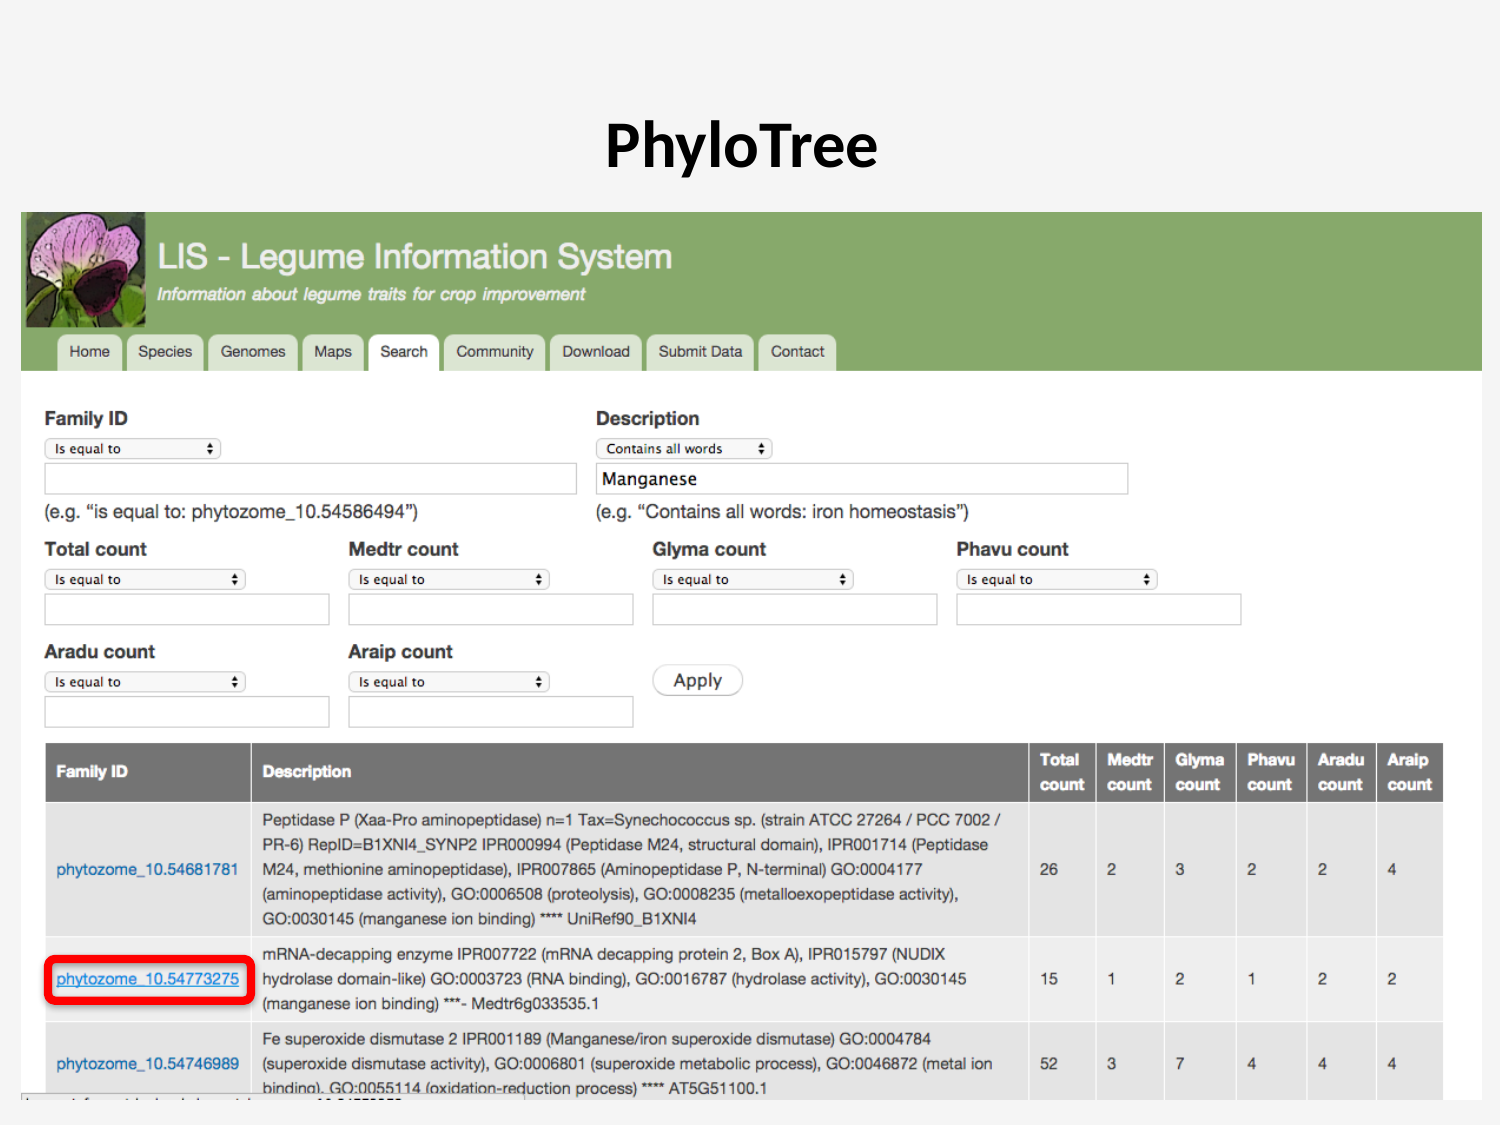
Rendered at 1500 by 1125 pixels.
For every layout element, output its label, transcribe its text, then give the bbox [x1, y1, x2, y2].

title PhyloTree [75, 74, 1425, 209]
picture [21, 212, 1482, 1101]
